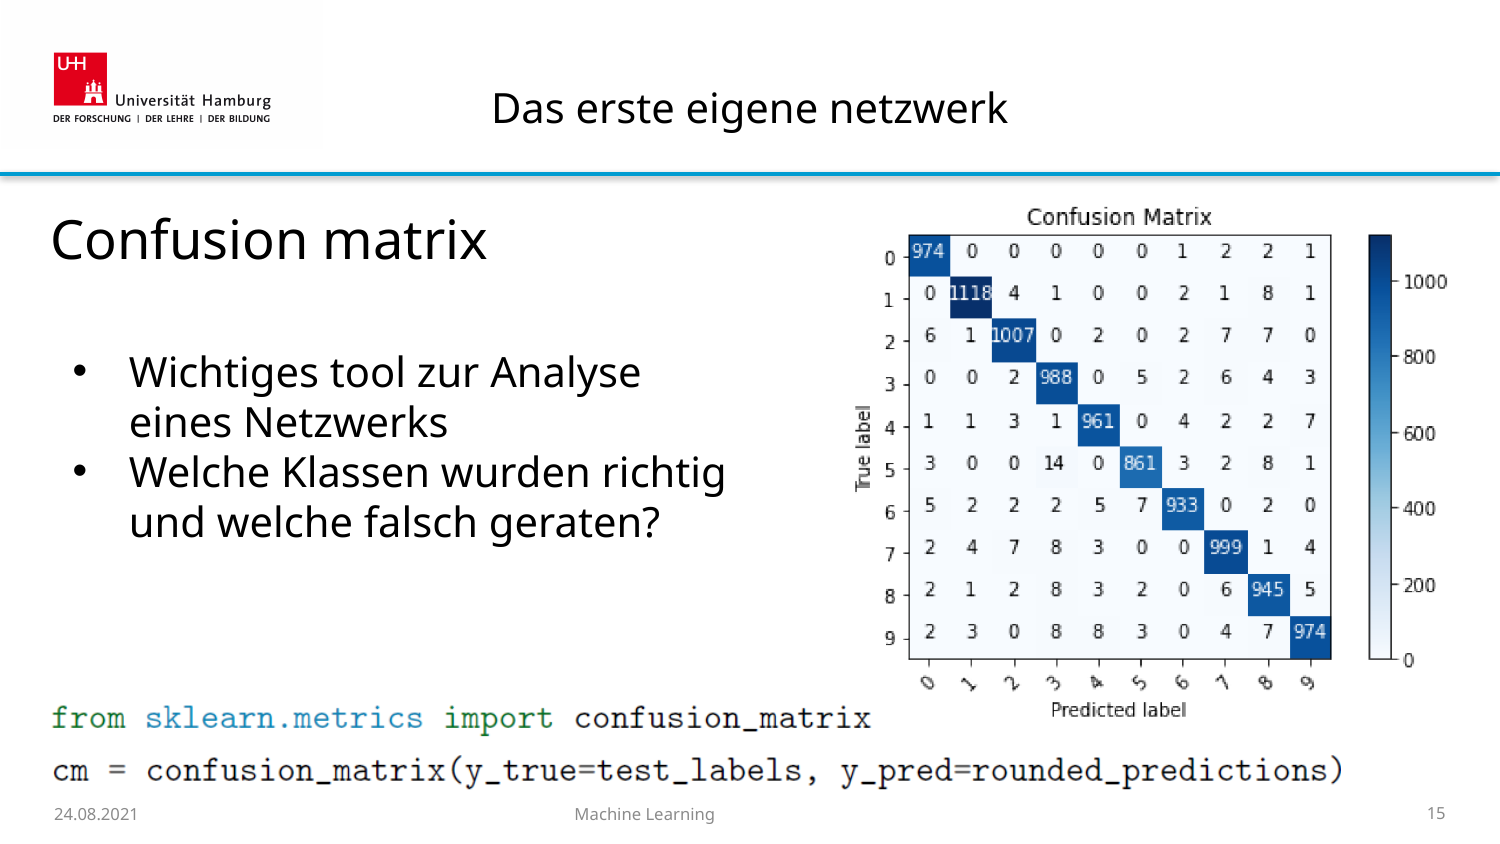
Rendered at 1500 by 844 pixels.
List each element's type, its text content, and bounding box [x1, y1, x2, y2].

list Confusion matrix [35, 197, 838, 281]
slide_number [54, 807, 210, 833]
title Das erste eigene netzwerk [275, 91, 1225, 122]
slide_number 15 [1361, 788, 1446, 833]
picture [1, 0, 323, 149]
text_box Wichtiges tool zur Analyse eines Netzwerks Welche Klassen wurden richtig und welche falsch geraten? [57, 337, 743, 553]
picture [47, 191, 1453, 799]
footer Machine Learning [273, 807, 1016, 833]
